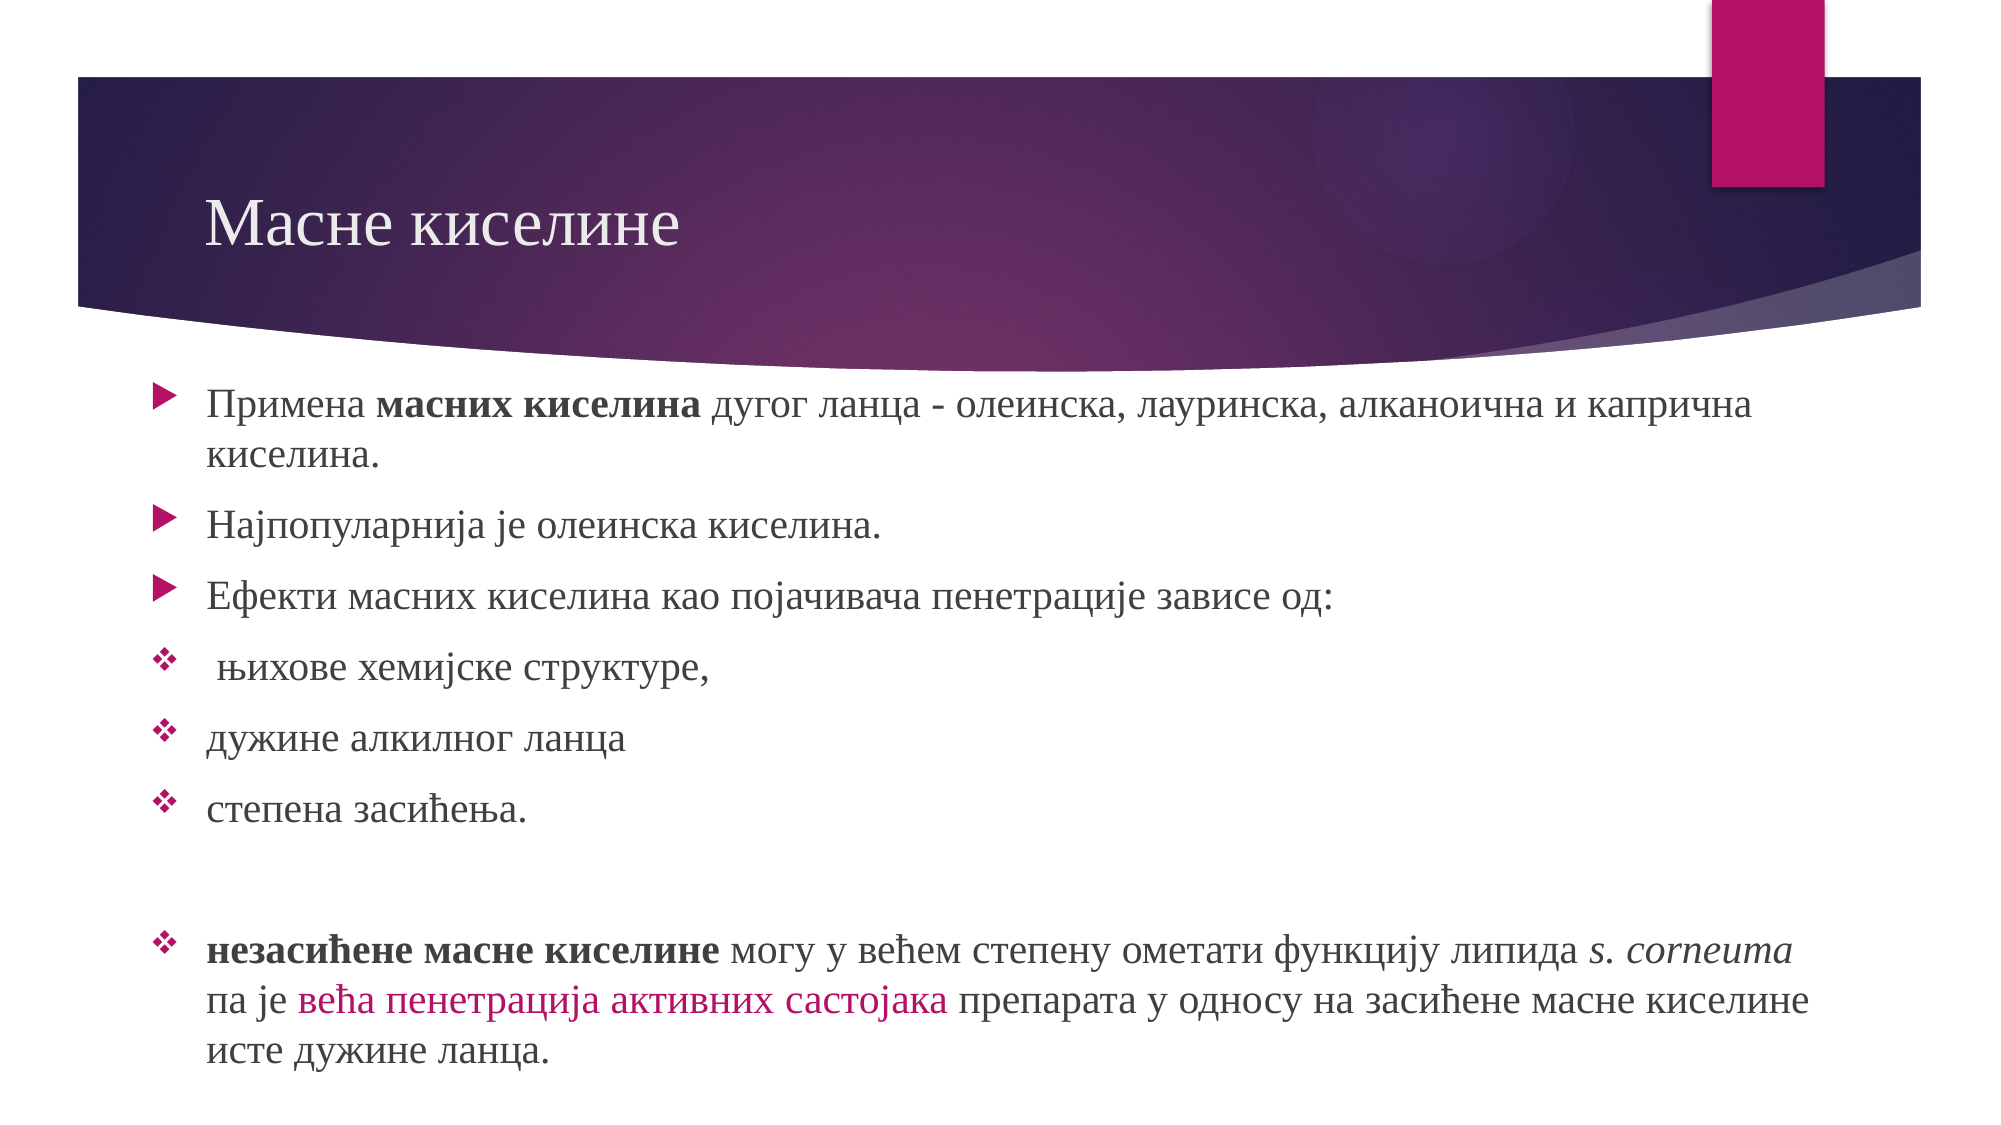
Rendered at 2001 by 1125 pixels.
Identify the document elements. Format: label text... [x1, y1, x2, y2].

list Примена масних киселина дугог ланца - олеинска, лауринска, алканоична и капрична киселина. Најпопуларнија је олеинска киселина. Ефекти масних киселина као појачивача пенетрације зависе од: њихове хемијске структуре, дужине алкилног ланца степена засићења. незасићене масне киселине могу у већем степену ометати функцију липида s. corneuma па је већа пенетрација активних састојака препарата у односу на засићене масне киселине исте дужине ланца. [134, 368, 1835, 1095]
title Масне киселине [189, 159, 1627, 276]
